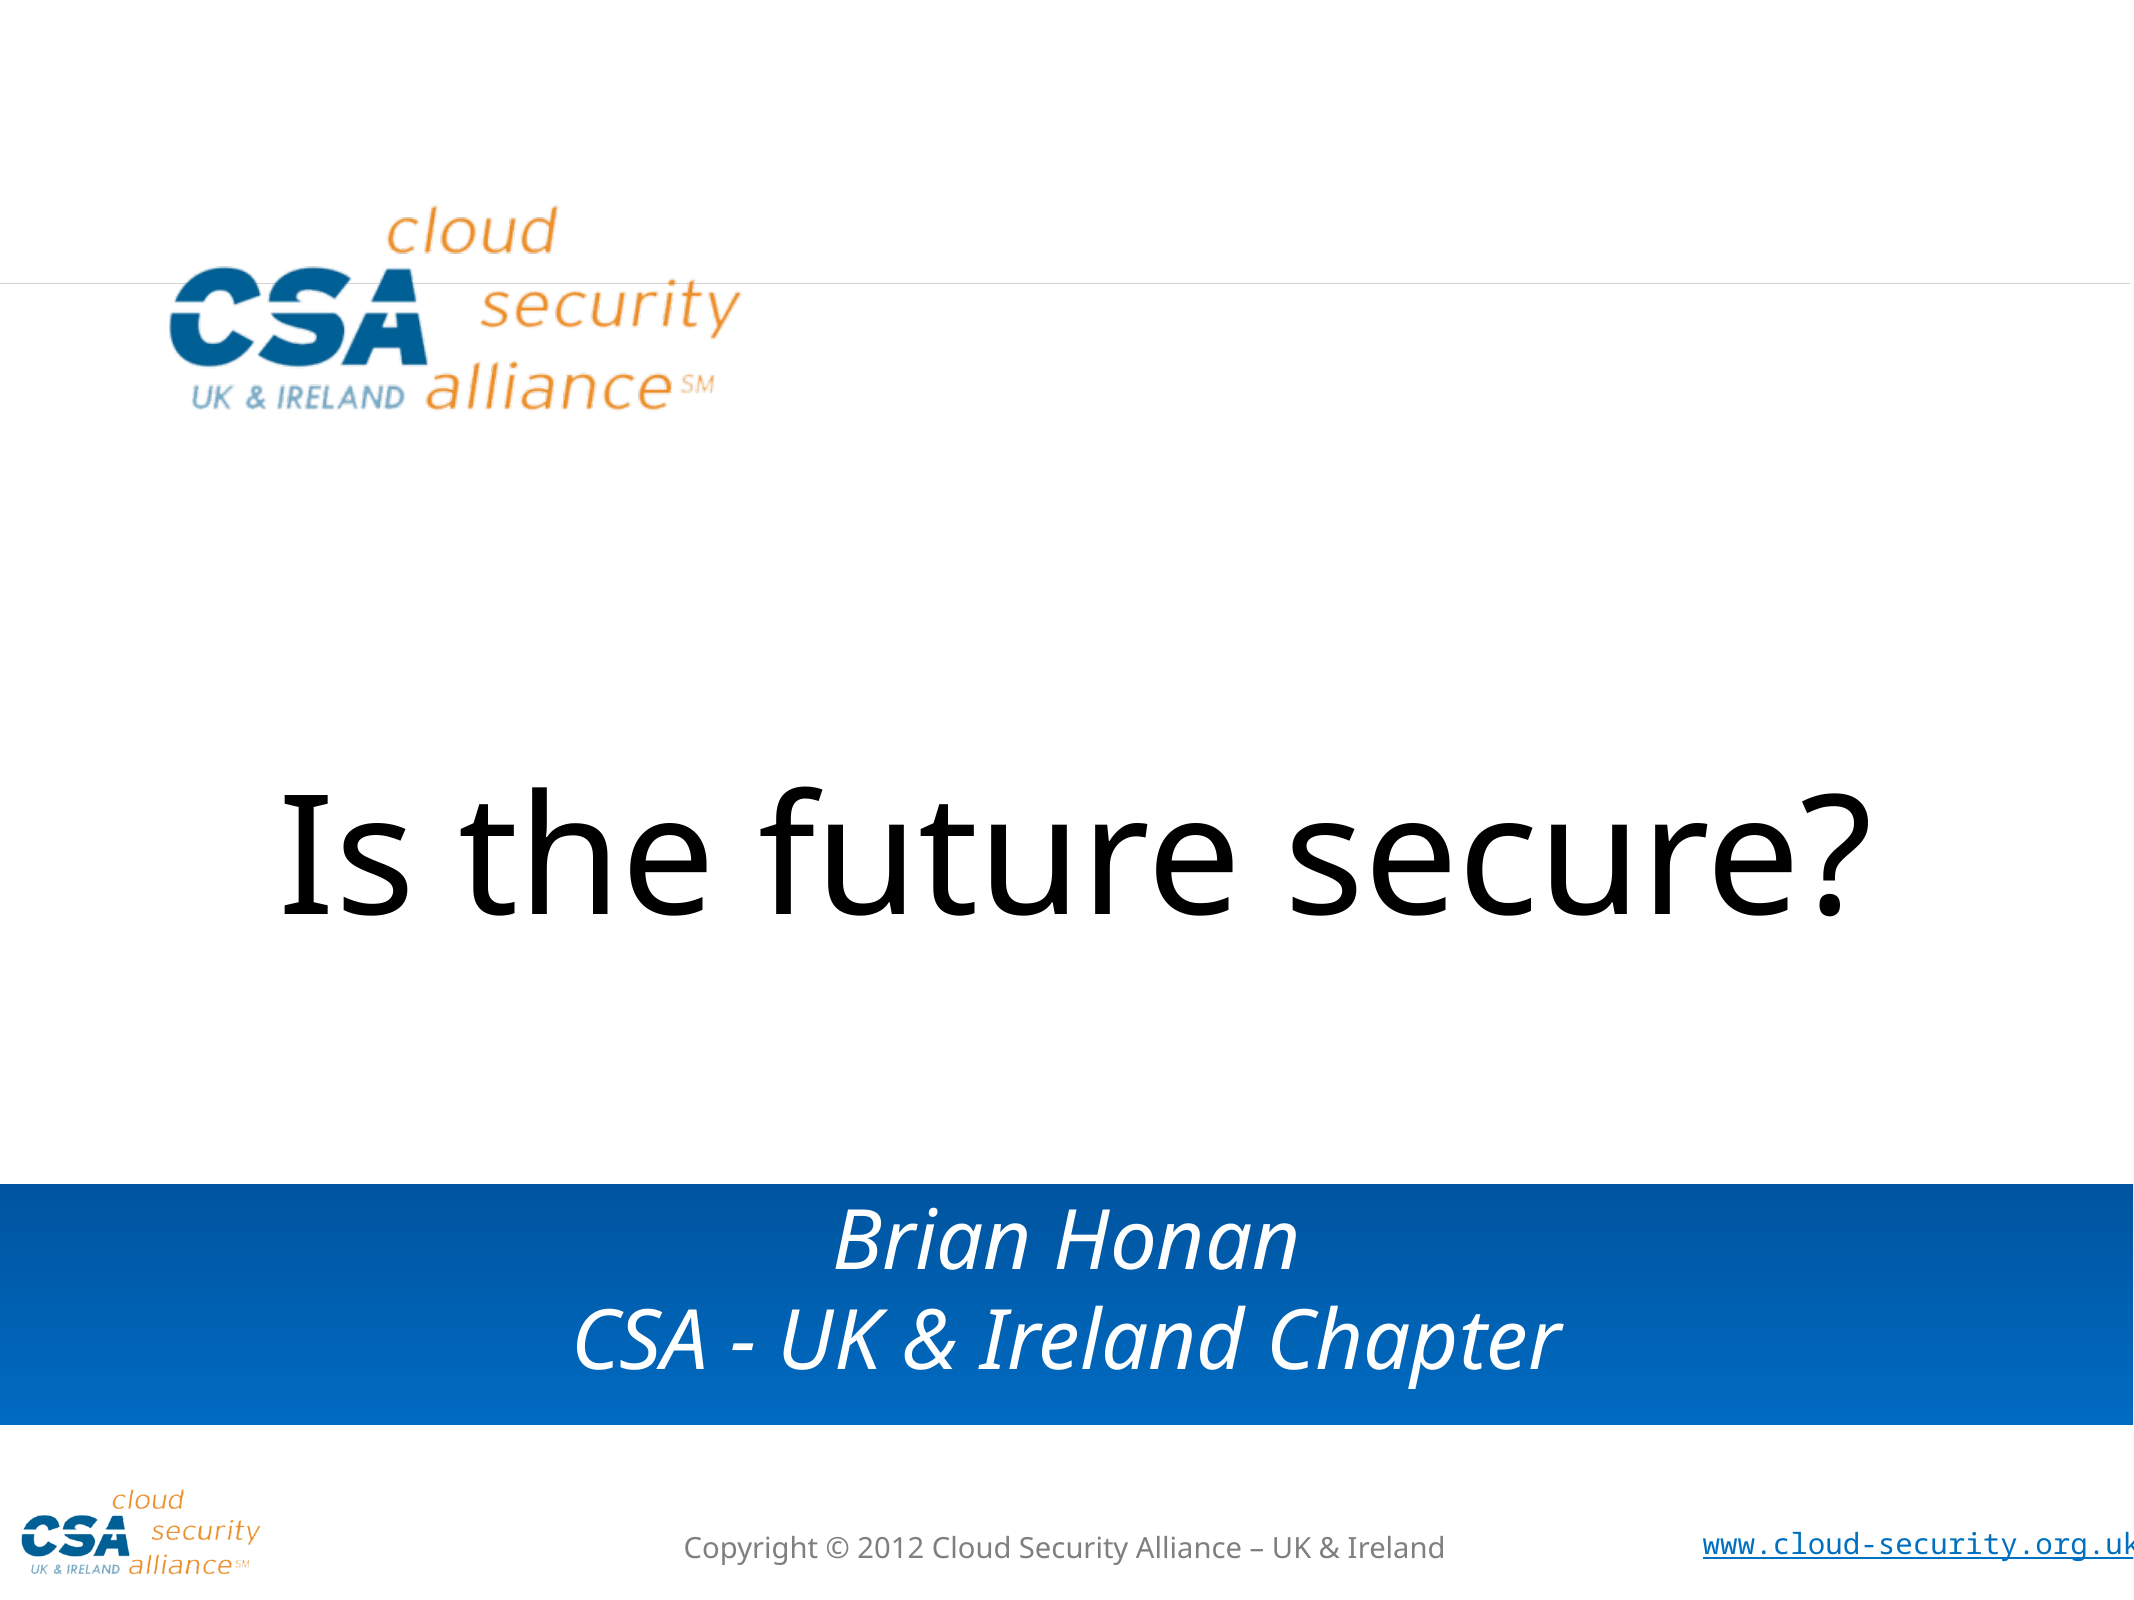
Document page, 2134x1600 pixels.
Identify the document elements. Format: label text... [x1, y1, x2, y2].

subtitle Brian Honan CSA - UK & Ireland Chapter [127, 1184, 2007, 1425]
picture [119, 175, 786, 472]
picture [0, 1476, 279, 1600]
title Is the future secure? [77, 528, 2075, 1168]
